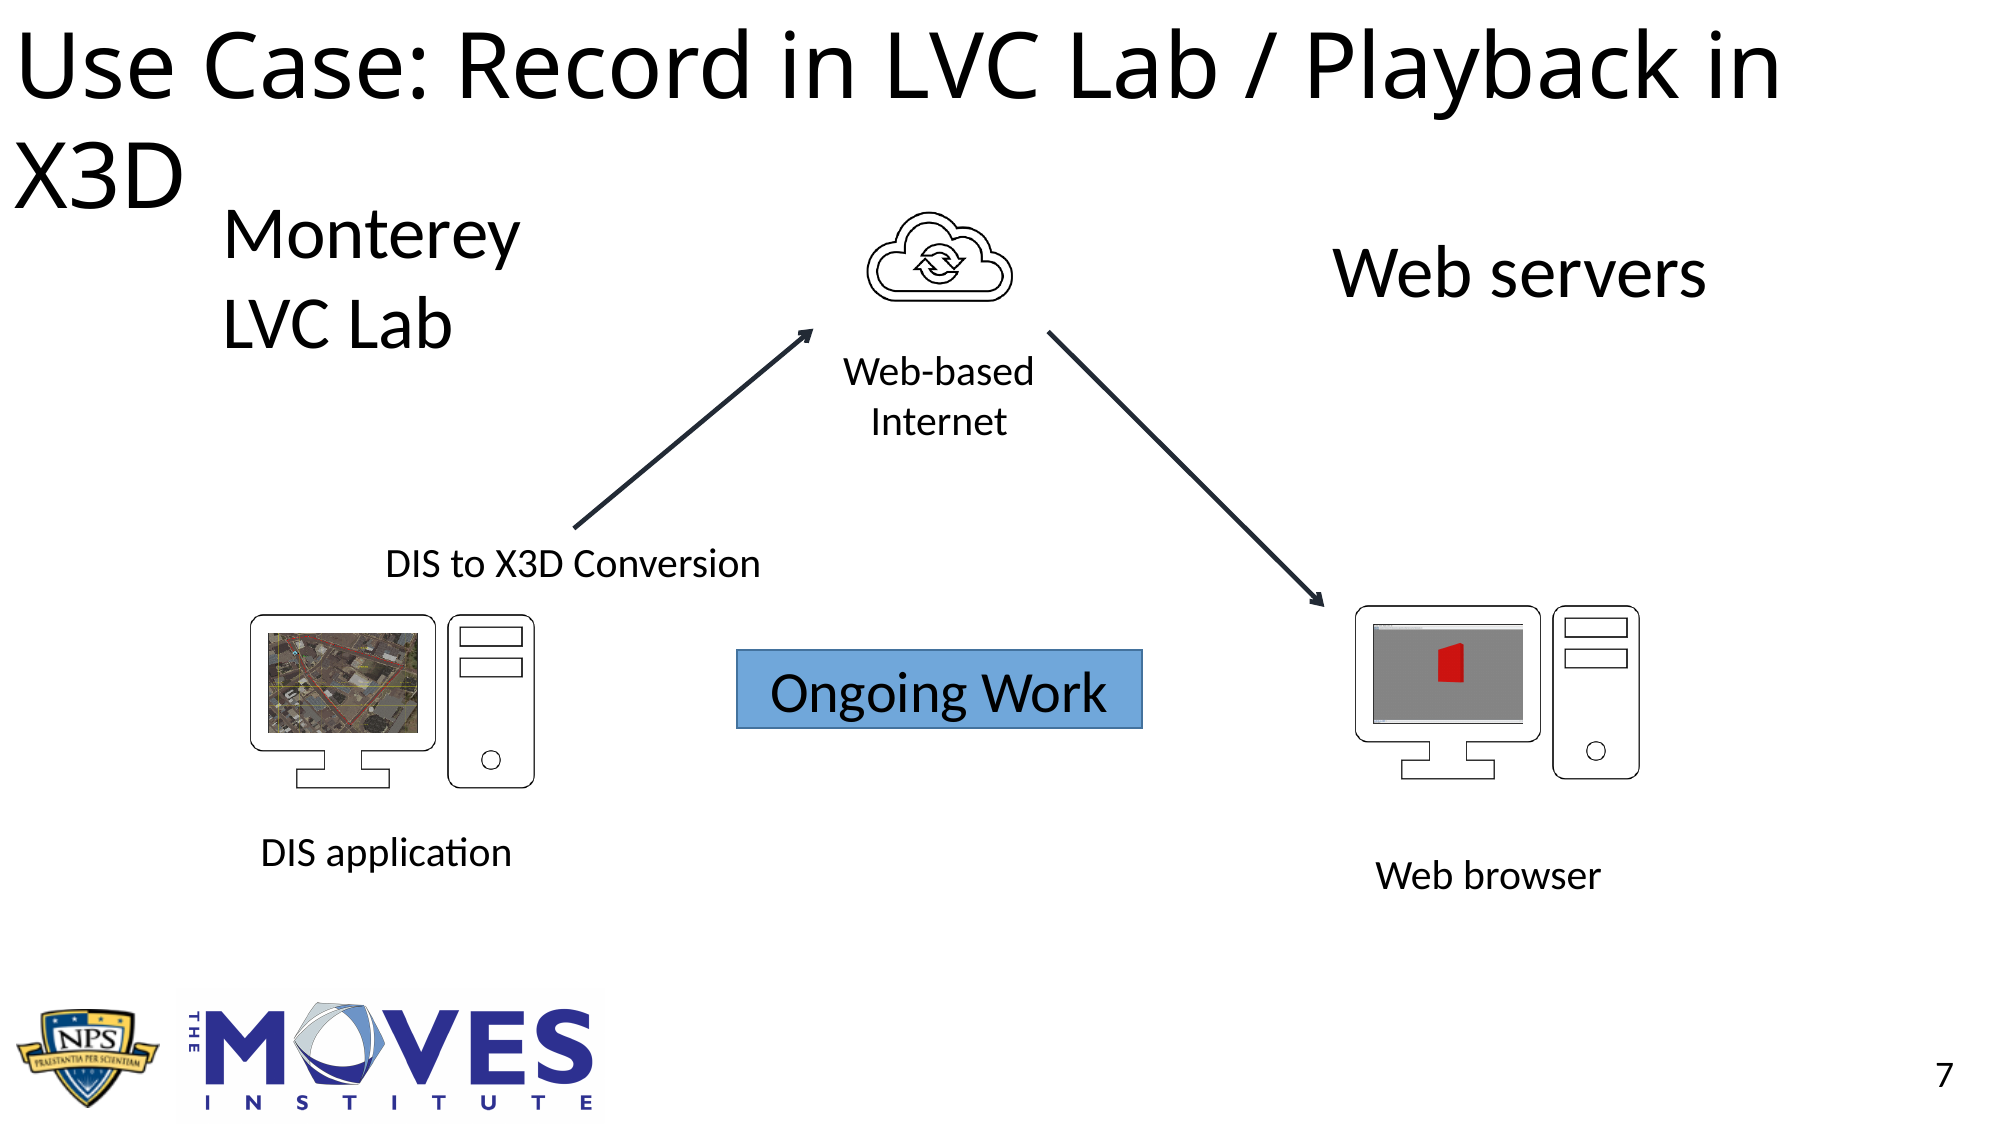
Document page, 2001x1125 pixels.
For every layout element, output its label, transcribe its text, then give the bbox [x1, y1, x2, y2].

text_box Use Case: Record in LVC Lab / Playback in X3D [0, 0, 1988, 235]
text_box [1048, 331, 1325, 608]
text_box DIS application [245, 849, 528, 882]
text_box DIS to X3D Conversion [370, 528, 777, 594]
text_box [1373, 624, 1523, 724]
text_box Monterey LVC Lab [207, 176, 537, 371]
picture [864, 181, 1015, 332]
picture [1349, 544, 1645, 840]
picture [244, 553, 540, 849]
text_box 7 [1888, 1042, 1969, 1105]
text_box Web servers [1317, 215, 1723, 321]
text_box Web-based Internet [828, 336, 1048, 452]
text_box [573, 328, 814, 529]
picture [16, 1009, 160, 1108]
text_box Web browser [1360, 840, 1617, 905]
text_box Ongoing Work [736, 649, 1143, 729]
picture [176, 988, 605, 1124]
